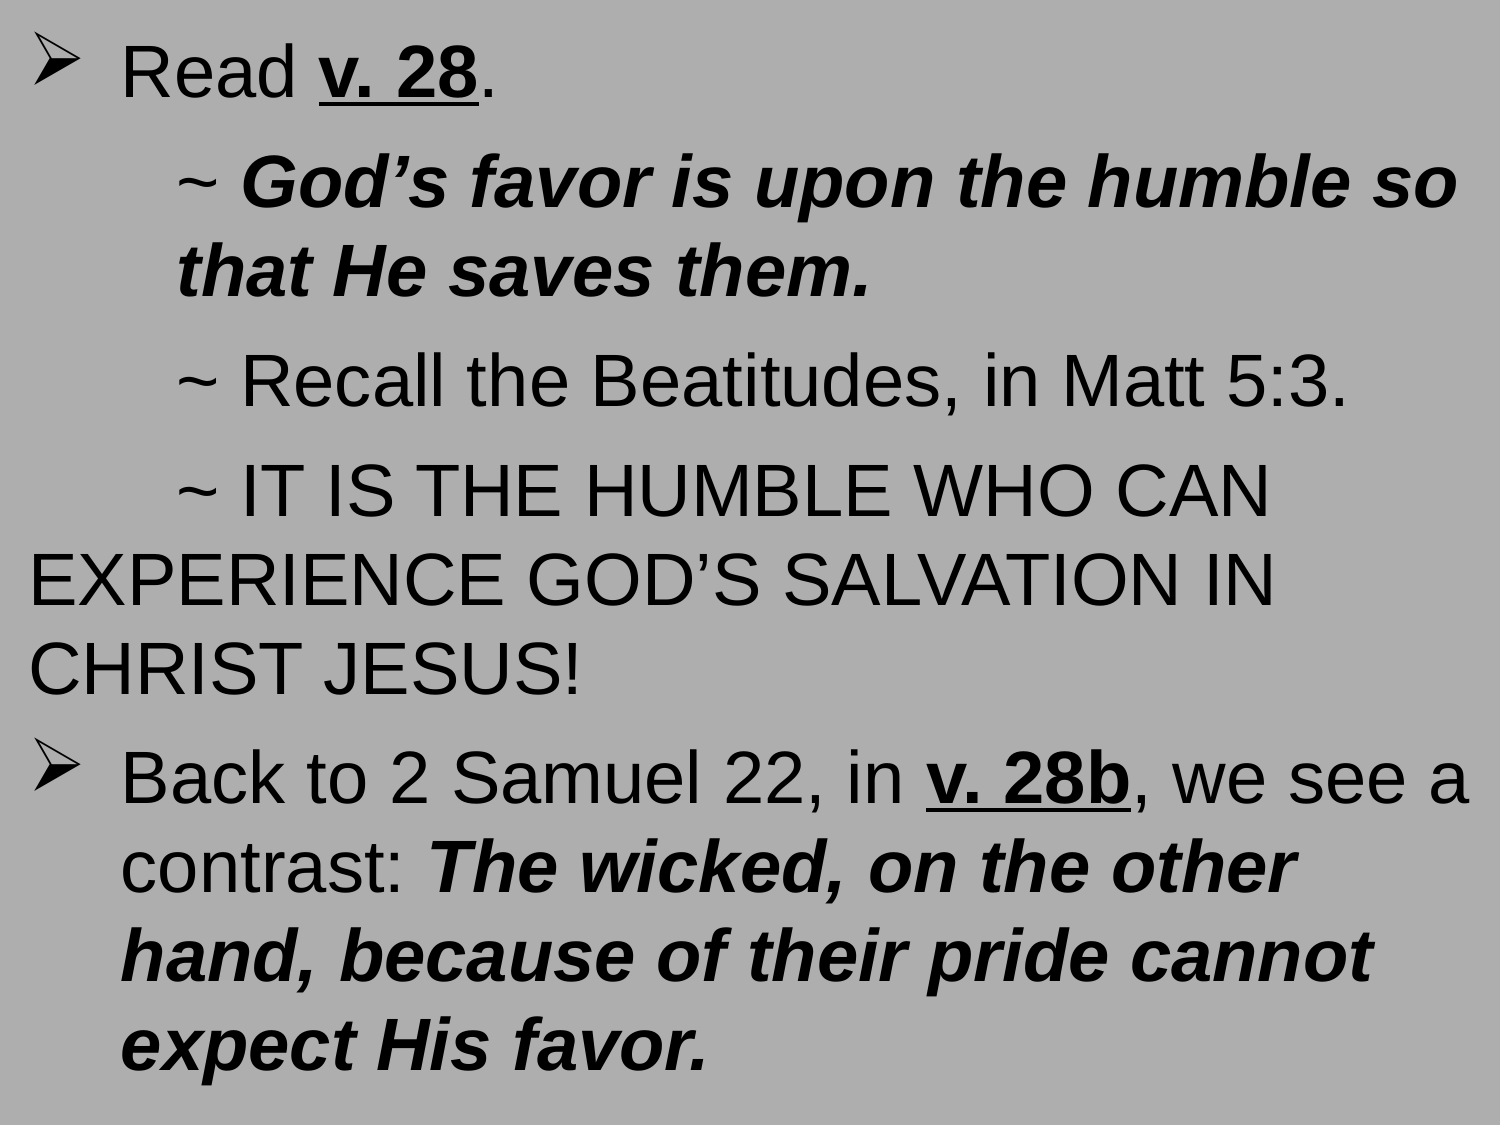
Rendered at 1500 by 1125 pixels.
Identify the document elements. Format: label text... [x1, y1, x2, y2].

subtitle Read v. 28. ~ God’s favor is upon the humble so that He saves them. ~ Recall the Beatitudes, in Matt 5:3. ~ IT IS THE HUMBLE WHO CAN EXPERIENCE GOD’S SALVATION IN CHRIST JESUS! Back to 2 Samuel 22, in v. 28b, we see a contrast: The wicked, on the other hand, because of their pride cannot expect His favor. [13, 16, 1489, 1108]
